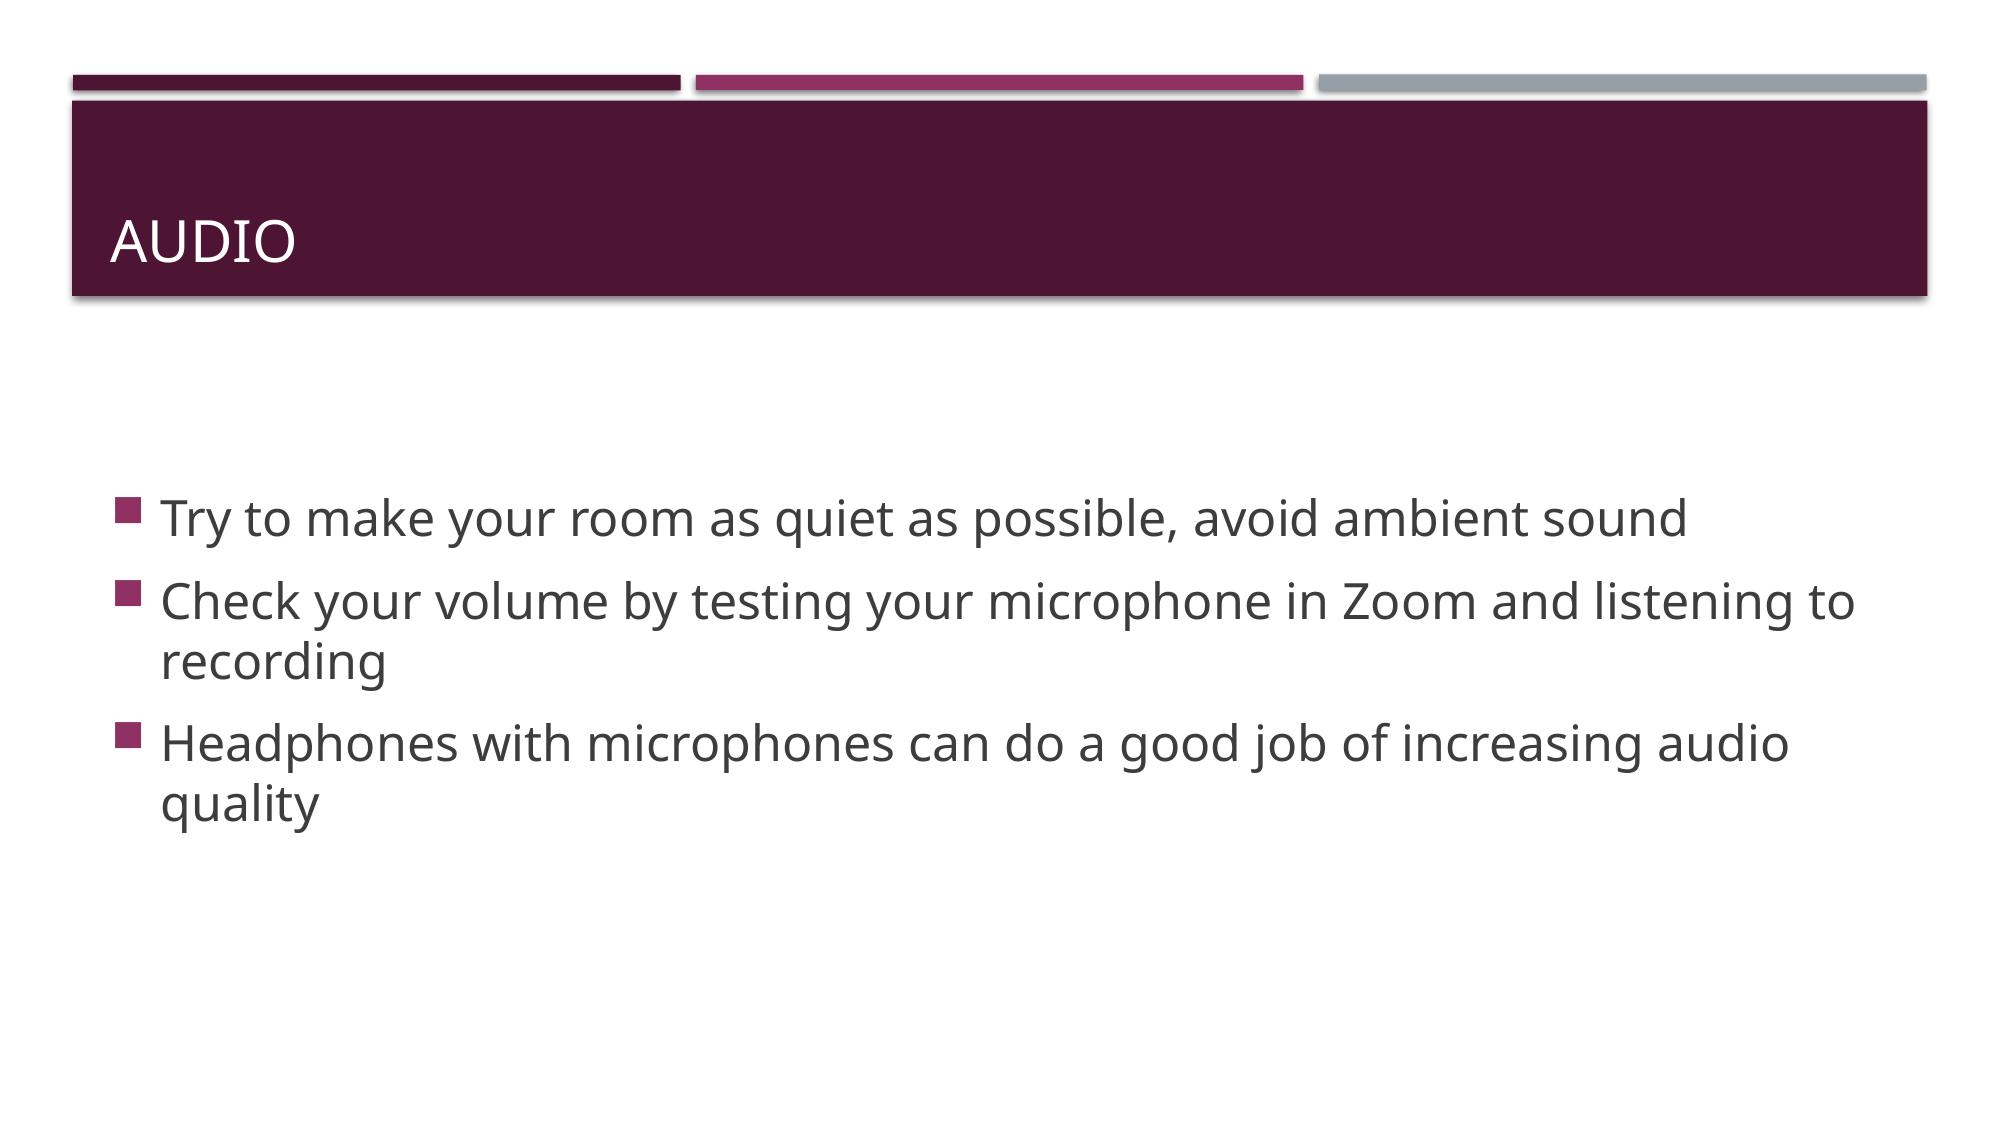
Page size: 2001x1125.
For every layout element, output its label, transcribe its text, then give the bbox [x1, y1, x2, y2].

list Try to make your room as quiet as possible, avoid ambient sound Check your volume by testing your microphone in Zoom and listening to recording Headphones with microphones can do a good job of increasing audio quality [95, 357, 1905, 962]
title Audio [95, 115, 1905, 282]
